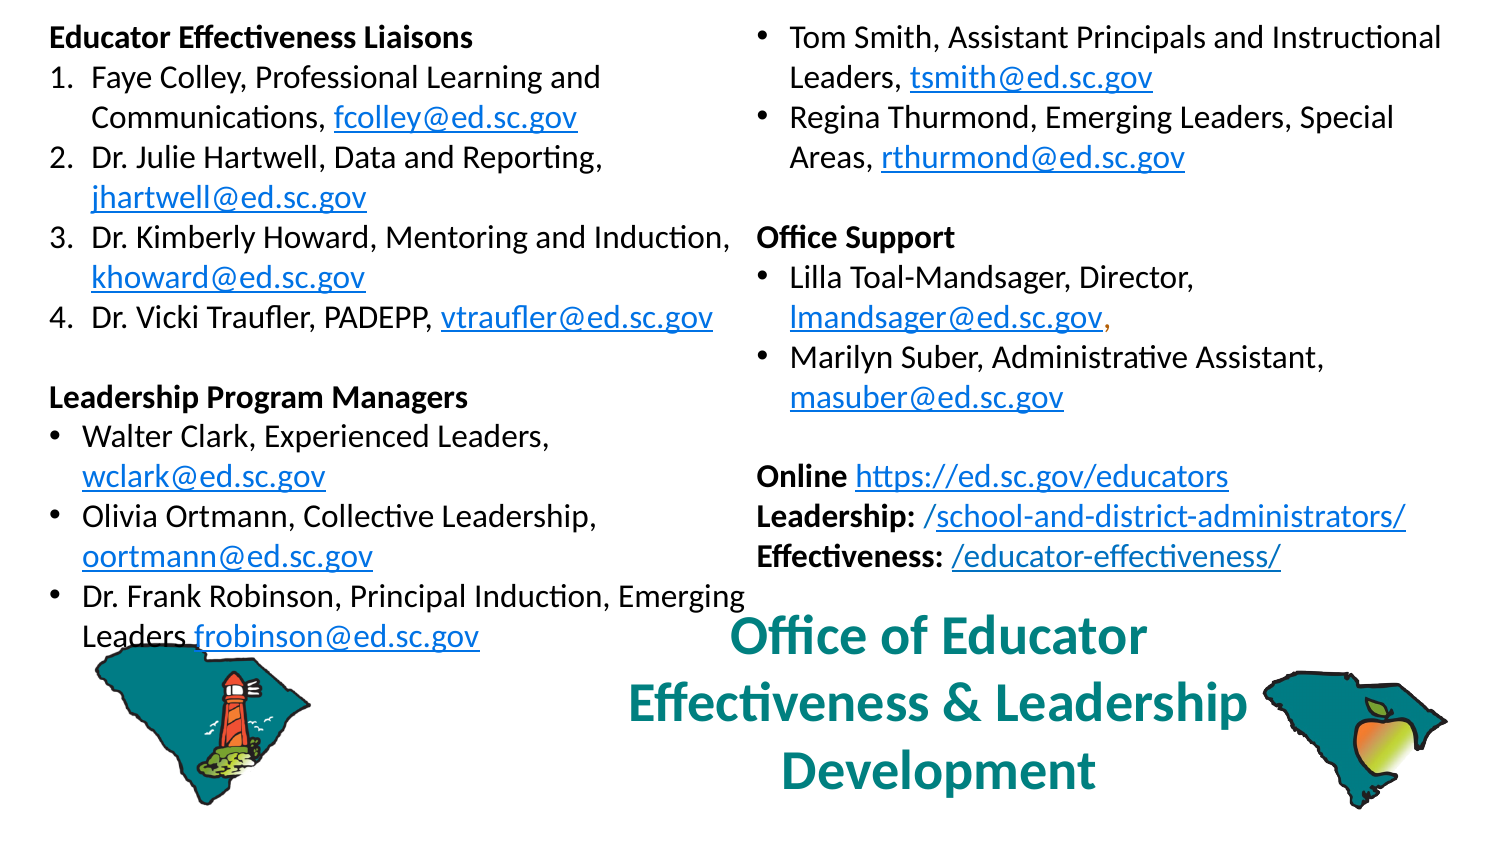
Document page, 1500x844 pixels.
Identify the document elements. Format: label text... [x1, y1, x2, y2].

picture [82, 612, 323, 843]
picture [1251, 628, 1459, 836]
text_box Educator Effectiveness Liaisons Faye Colley, Professional Learning and Communications, fcolley@ed.sc.gov Dr. Julie Hartwell, Data and Reporting, jhartwell@ed.sc.gov Dr. Kimberly Howard, Mentoring and Induction, khoward@ed.sc.gov Dr. Vicki Traufler, PADEPP, vtraufler@ed.sc.gov Leadership Program Managers Walter Clark, Experienced Leaders, wclark@ed.sc.gov Olivia Ortmann, Collective Leadership, oortmann@ed.sc.gov Dr. Frank Robinson, Principal Induction, Emerging Leaders frobinson@ed.sc.gov Tom Smith, Assistant Principals and Instructional Leaders, tsmith@ed.sc.gov Regina Thurmond, Emerging Leaders, Special Areas, rthurmond@ed.sc.gov Office Support Lilla Toal-Mandsager, Director, lmandsager@ed.sc.gov, Marilyn Suber, Administrative Assistant, masuber@ed.sc.gov Online https://ed.sc.gov/educators Leadership: /school-and-district-administrators/ Effectiveness: /educator-effectiveness/ [38, 9, 1476, 612]
title Office of Educator Effectiveness & Leadership Development [604, 746, 1275, 807]
list [134, 612, 1366, 746]
